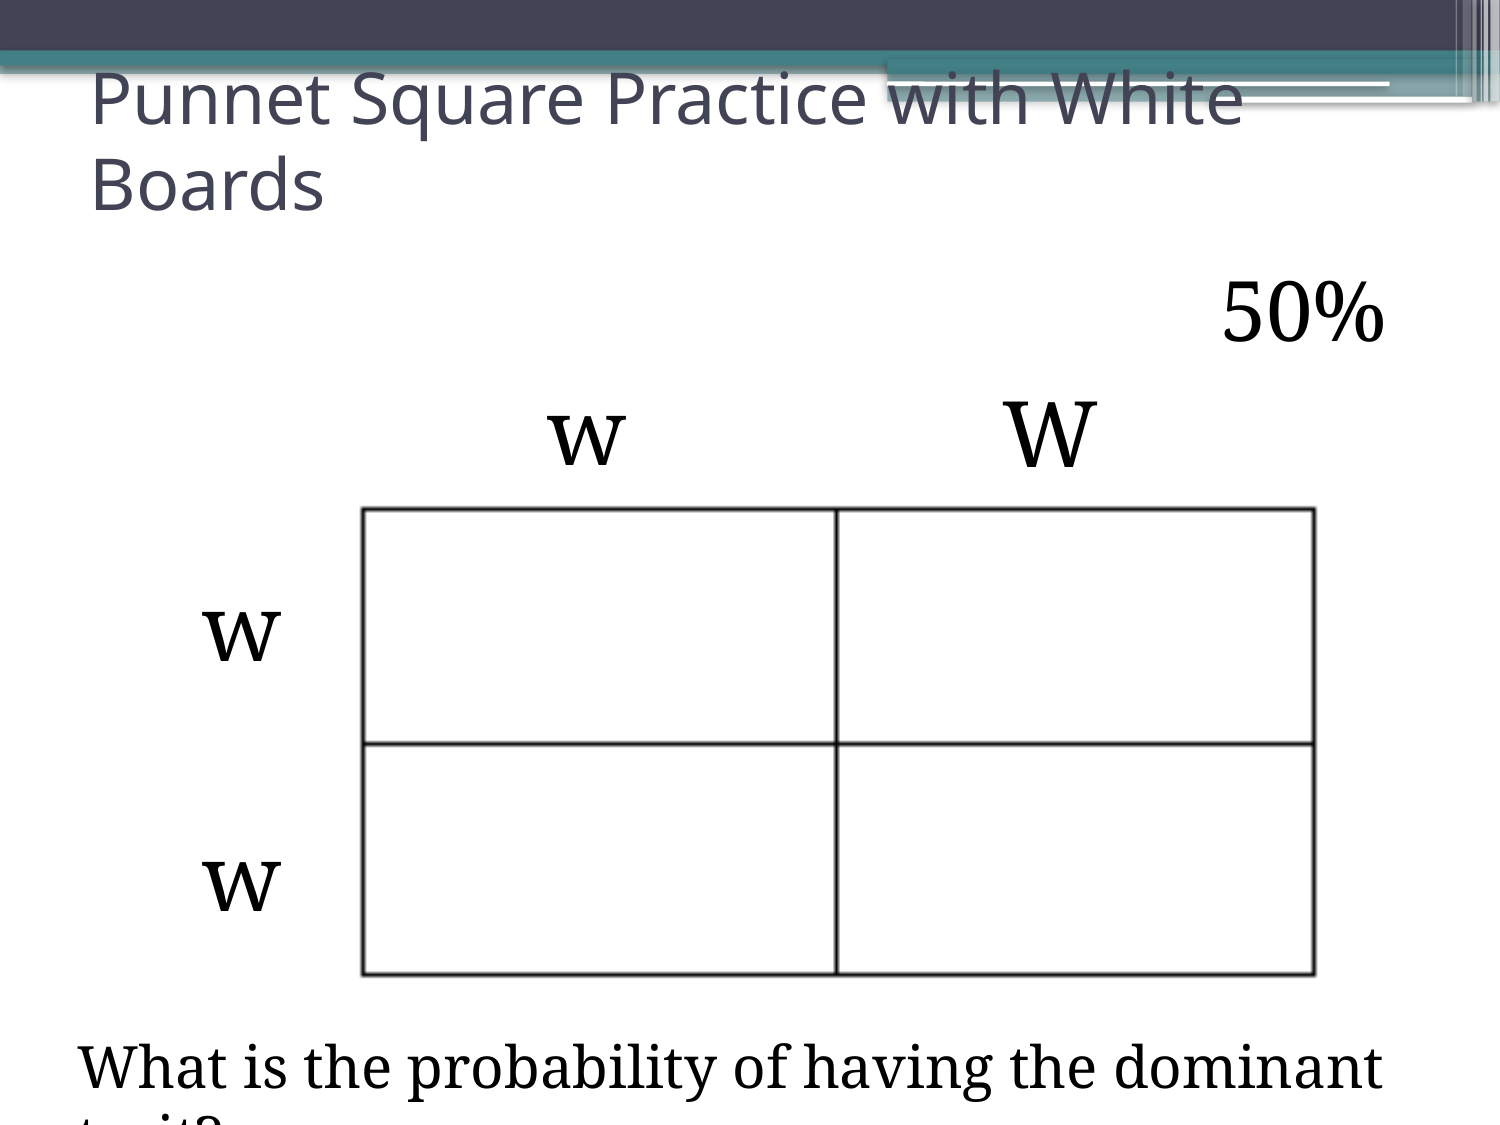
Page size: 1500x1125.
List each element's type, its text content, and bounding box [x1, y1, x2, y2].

text_box w [187, 812, 267, 938]
text_box w [187, 562, 267, 688]
title Punnet Square Practice with White Boards [75, 45, 1425, 233]
text_box w [533, 366, 675, 442]
text_box 50% [1205, 250, 1418, 366]
text_box What is the probability of having the dominant trait? [62, 1022, 1463, 1125]
text_box W [987, 368, 1129, 442]
picture [274, 444, 1413, 1038]
